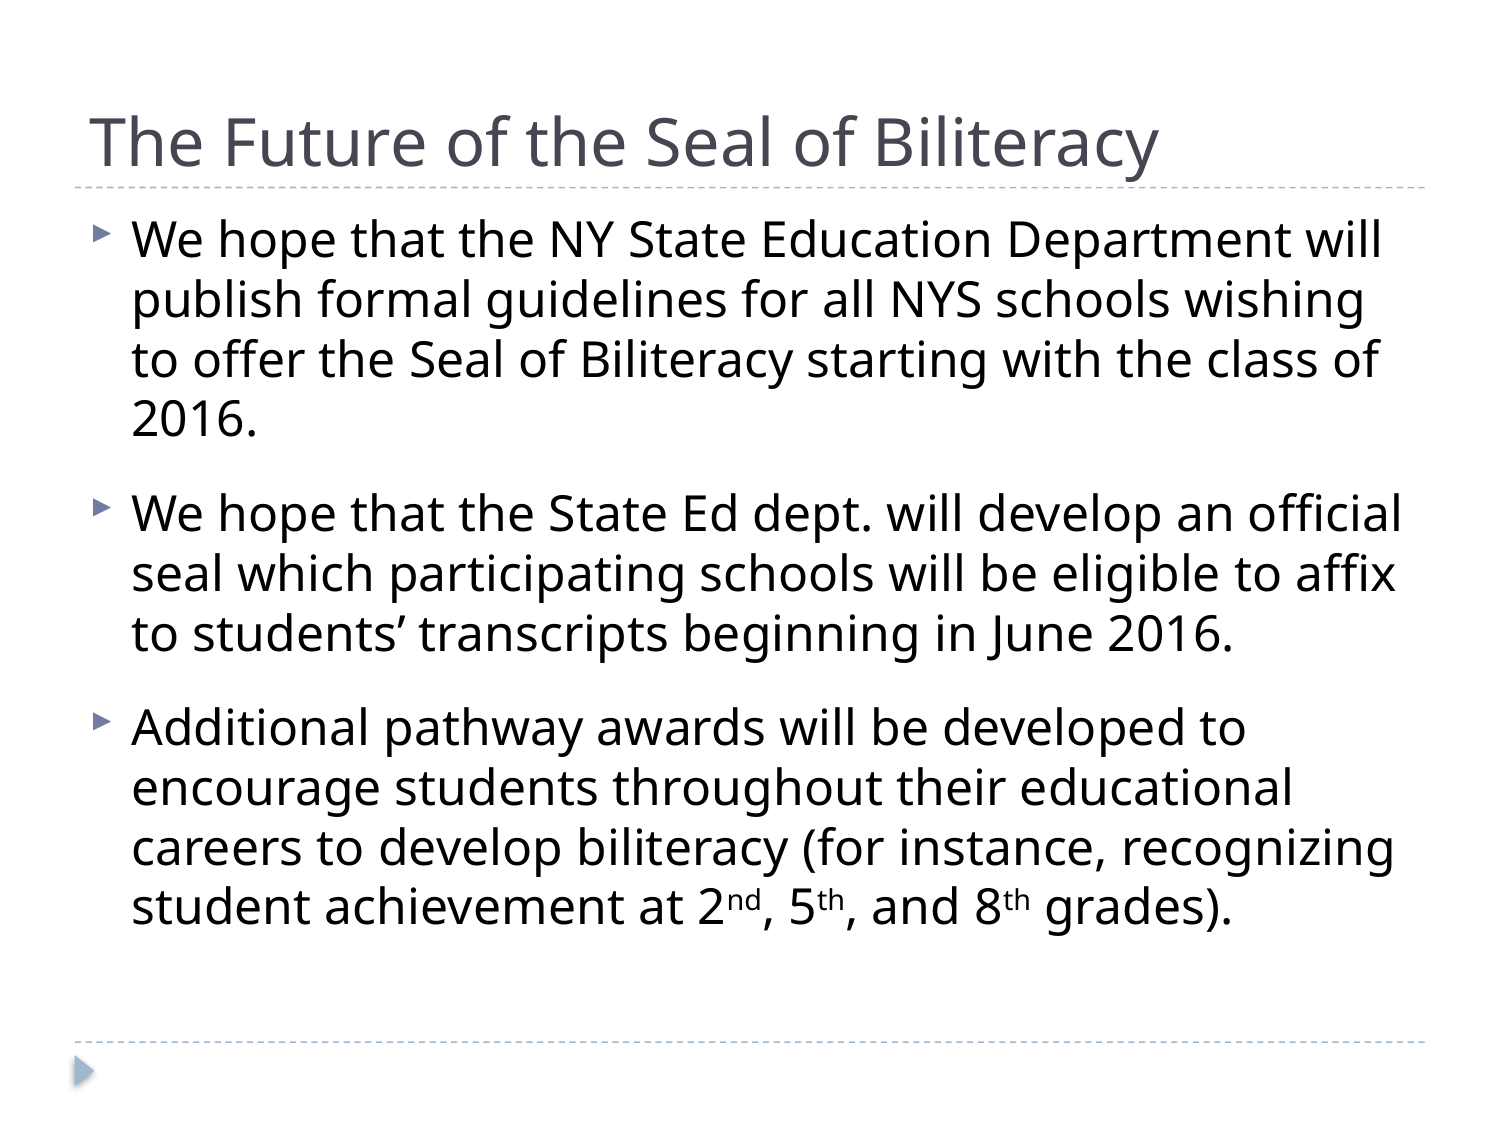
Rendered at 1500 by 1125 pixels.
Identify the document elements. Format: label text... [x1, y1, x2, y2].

title The Future of the Seal of Biliteracy [75, 37, 1425, 188]
list We hope that the NY State Education Department will publish formal guidelines for all NYS schools wishing to offer the Seal of Biliteracy starting with the class of 2016. We hope that the State Ed dept. will develop an official seal which participating schools will be eligible to affix to students’ transcripts beginning in June 2016. Additional pathway awards will be developed to encourage students throughout their educational careers to develop biliteracy (for instance, recognizing student achievement at 2nd, 5th, and 8th grades). [75, 200, 1425, 1010]
